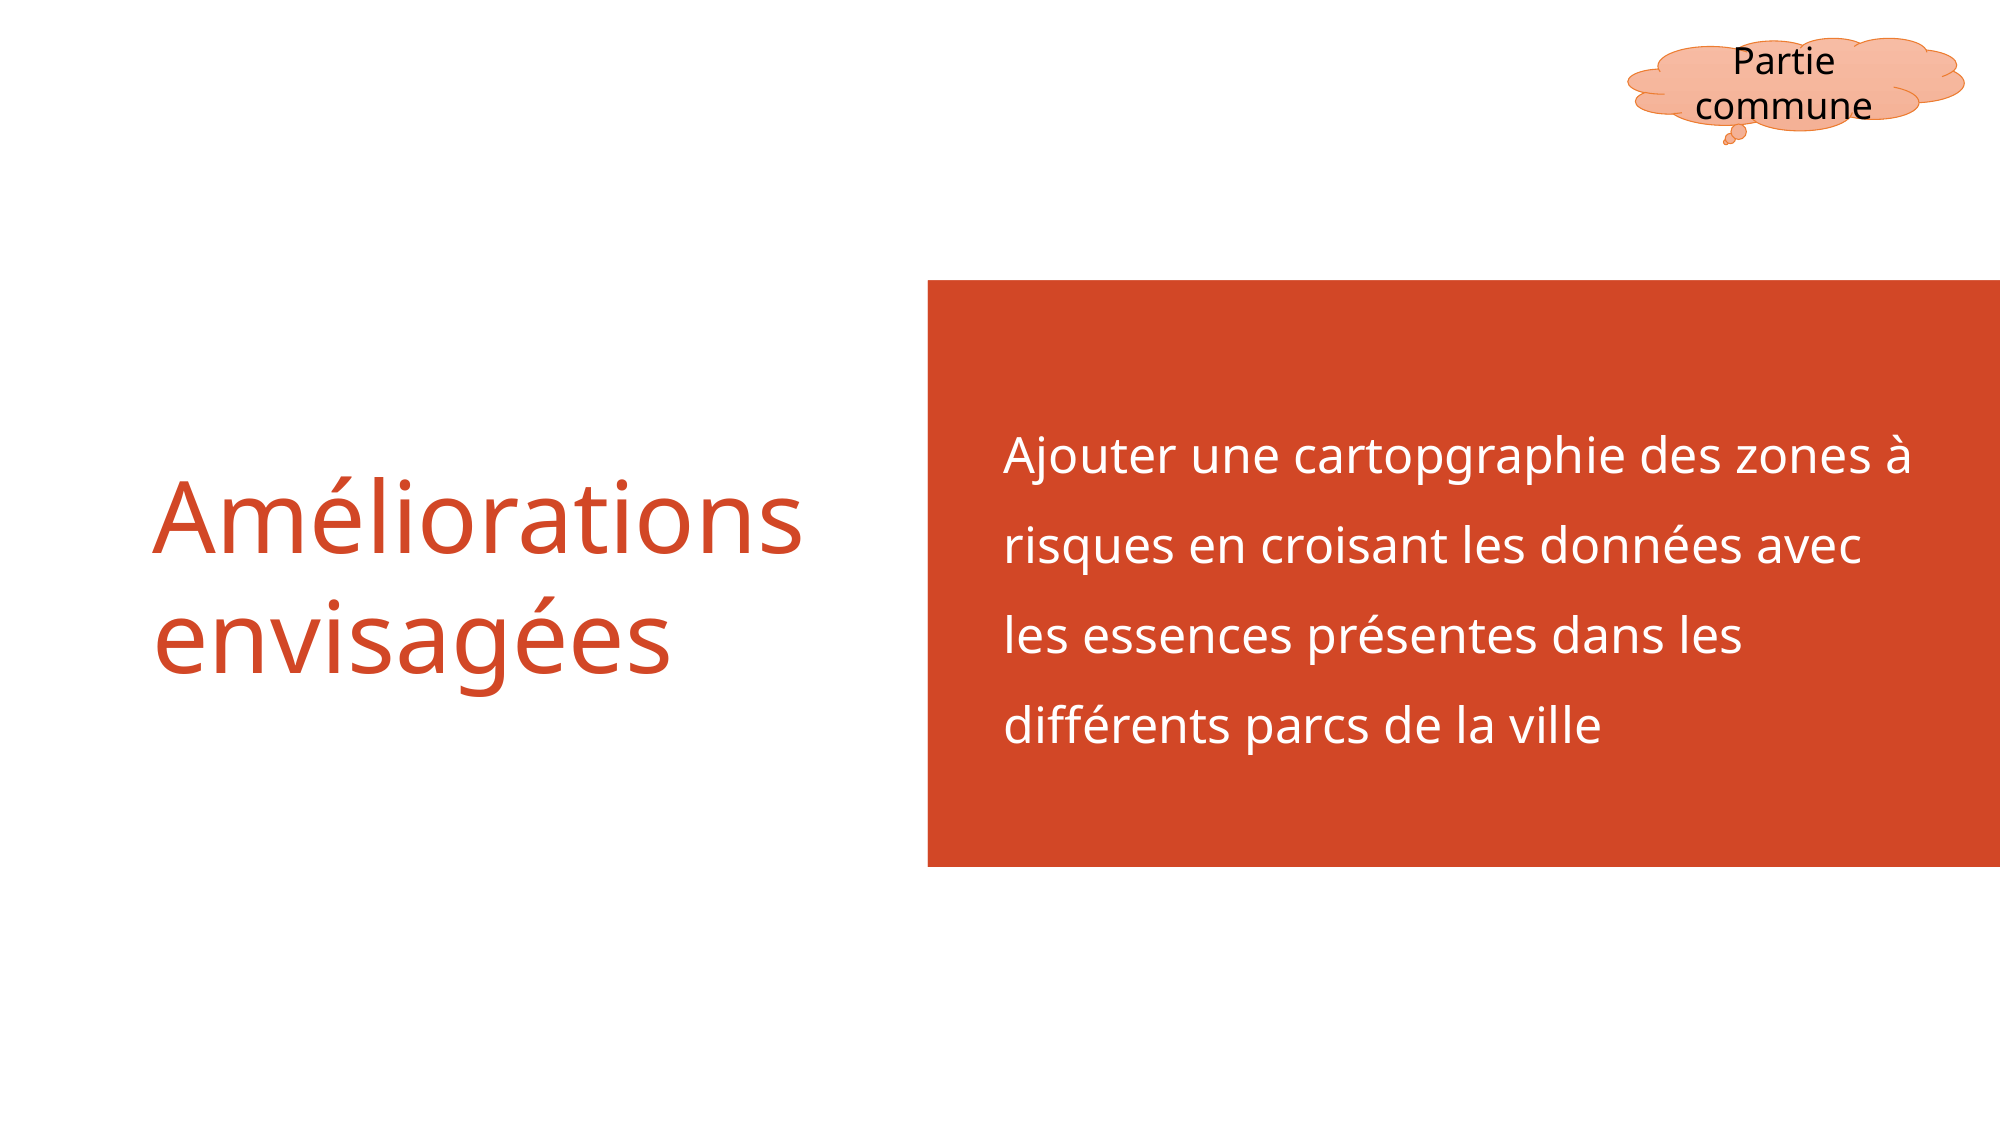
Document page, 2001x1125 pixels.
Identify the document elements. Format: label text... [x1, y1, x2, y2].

text_box Partie commune [1627, 37, 1965, 146]
title Améliorations envisagées [137, 394, 878, 753]
list Ajouter une cartopgraphie des zones à risques en croisant les données avec les essences présentes dans les différents parcs de la ville [988, 334, 1951, 813]
